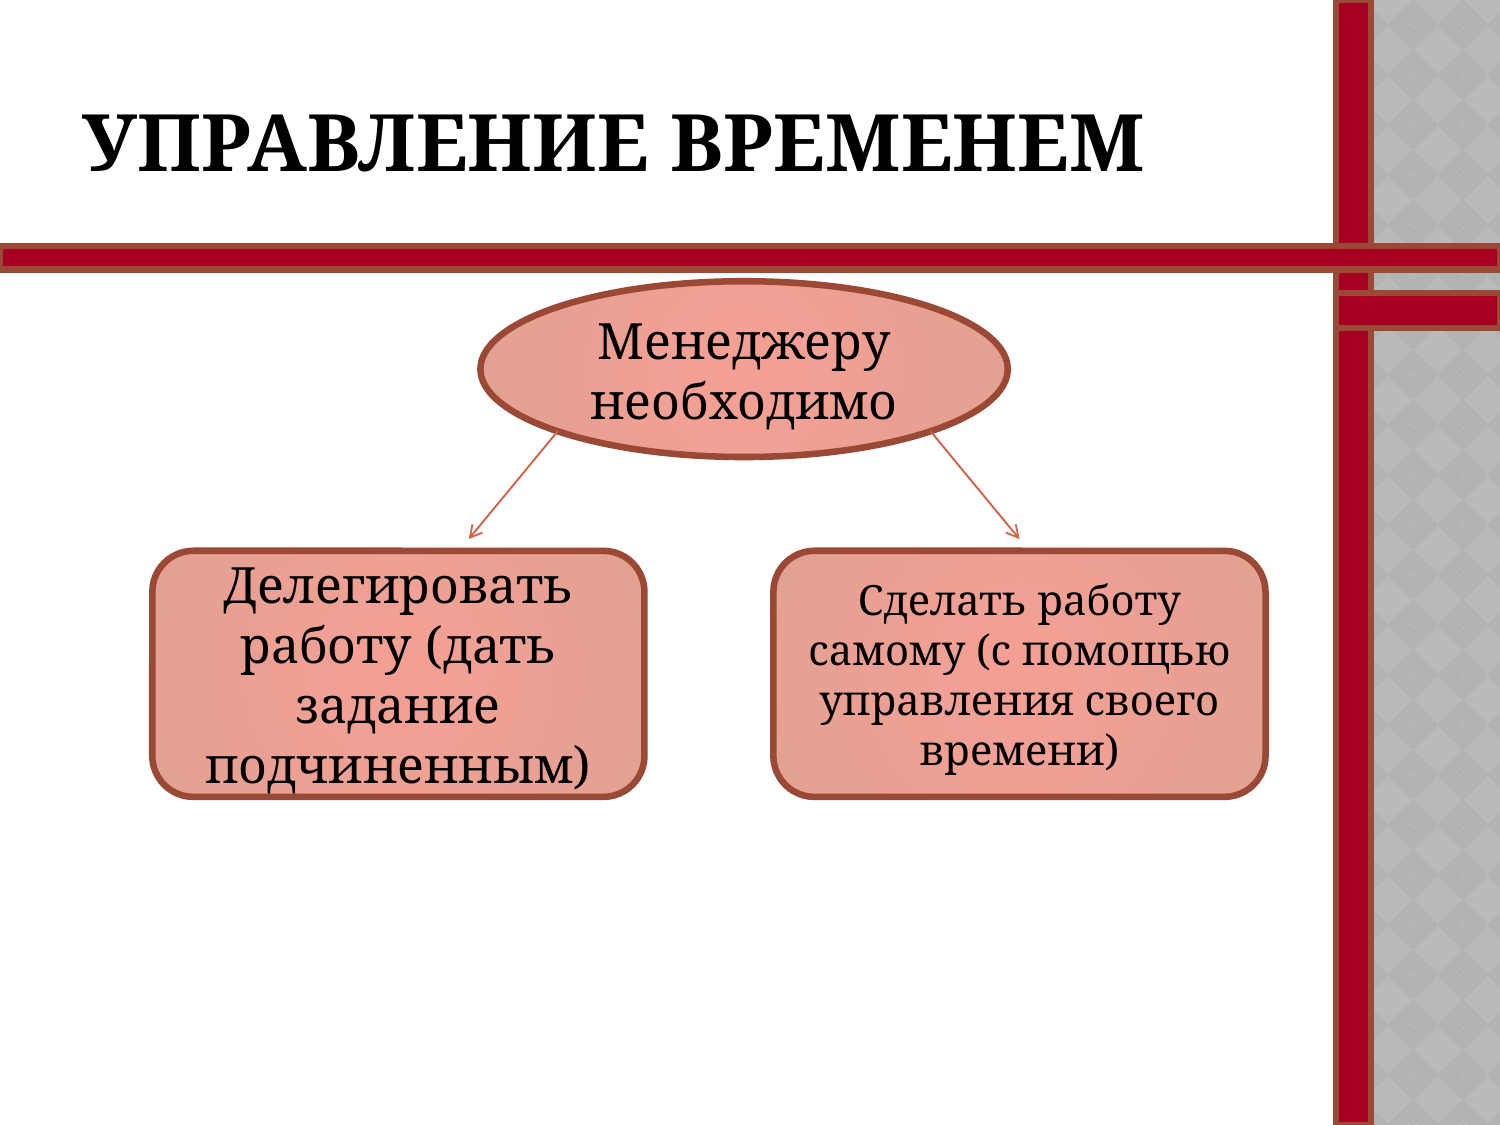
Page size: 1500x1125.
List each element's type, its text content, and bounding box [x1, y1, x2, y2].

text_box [920, 440, 1030, 530]
text_box Делегировать работу (дать задание подчиненным) [148, 547, 648, 801]
title Управление временем [75, 52, 1263, 188]
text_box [458, 440, 568, 530]
text_box Сделать работу самому (с помощью управления своего времени) [770, 547, 1269, 801]
text_box Менеджеру необходимо [477, 277, 1012, 461]
